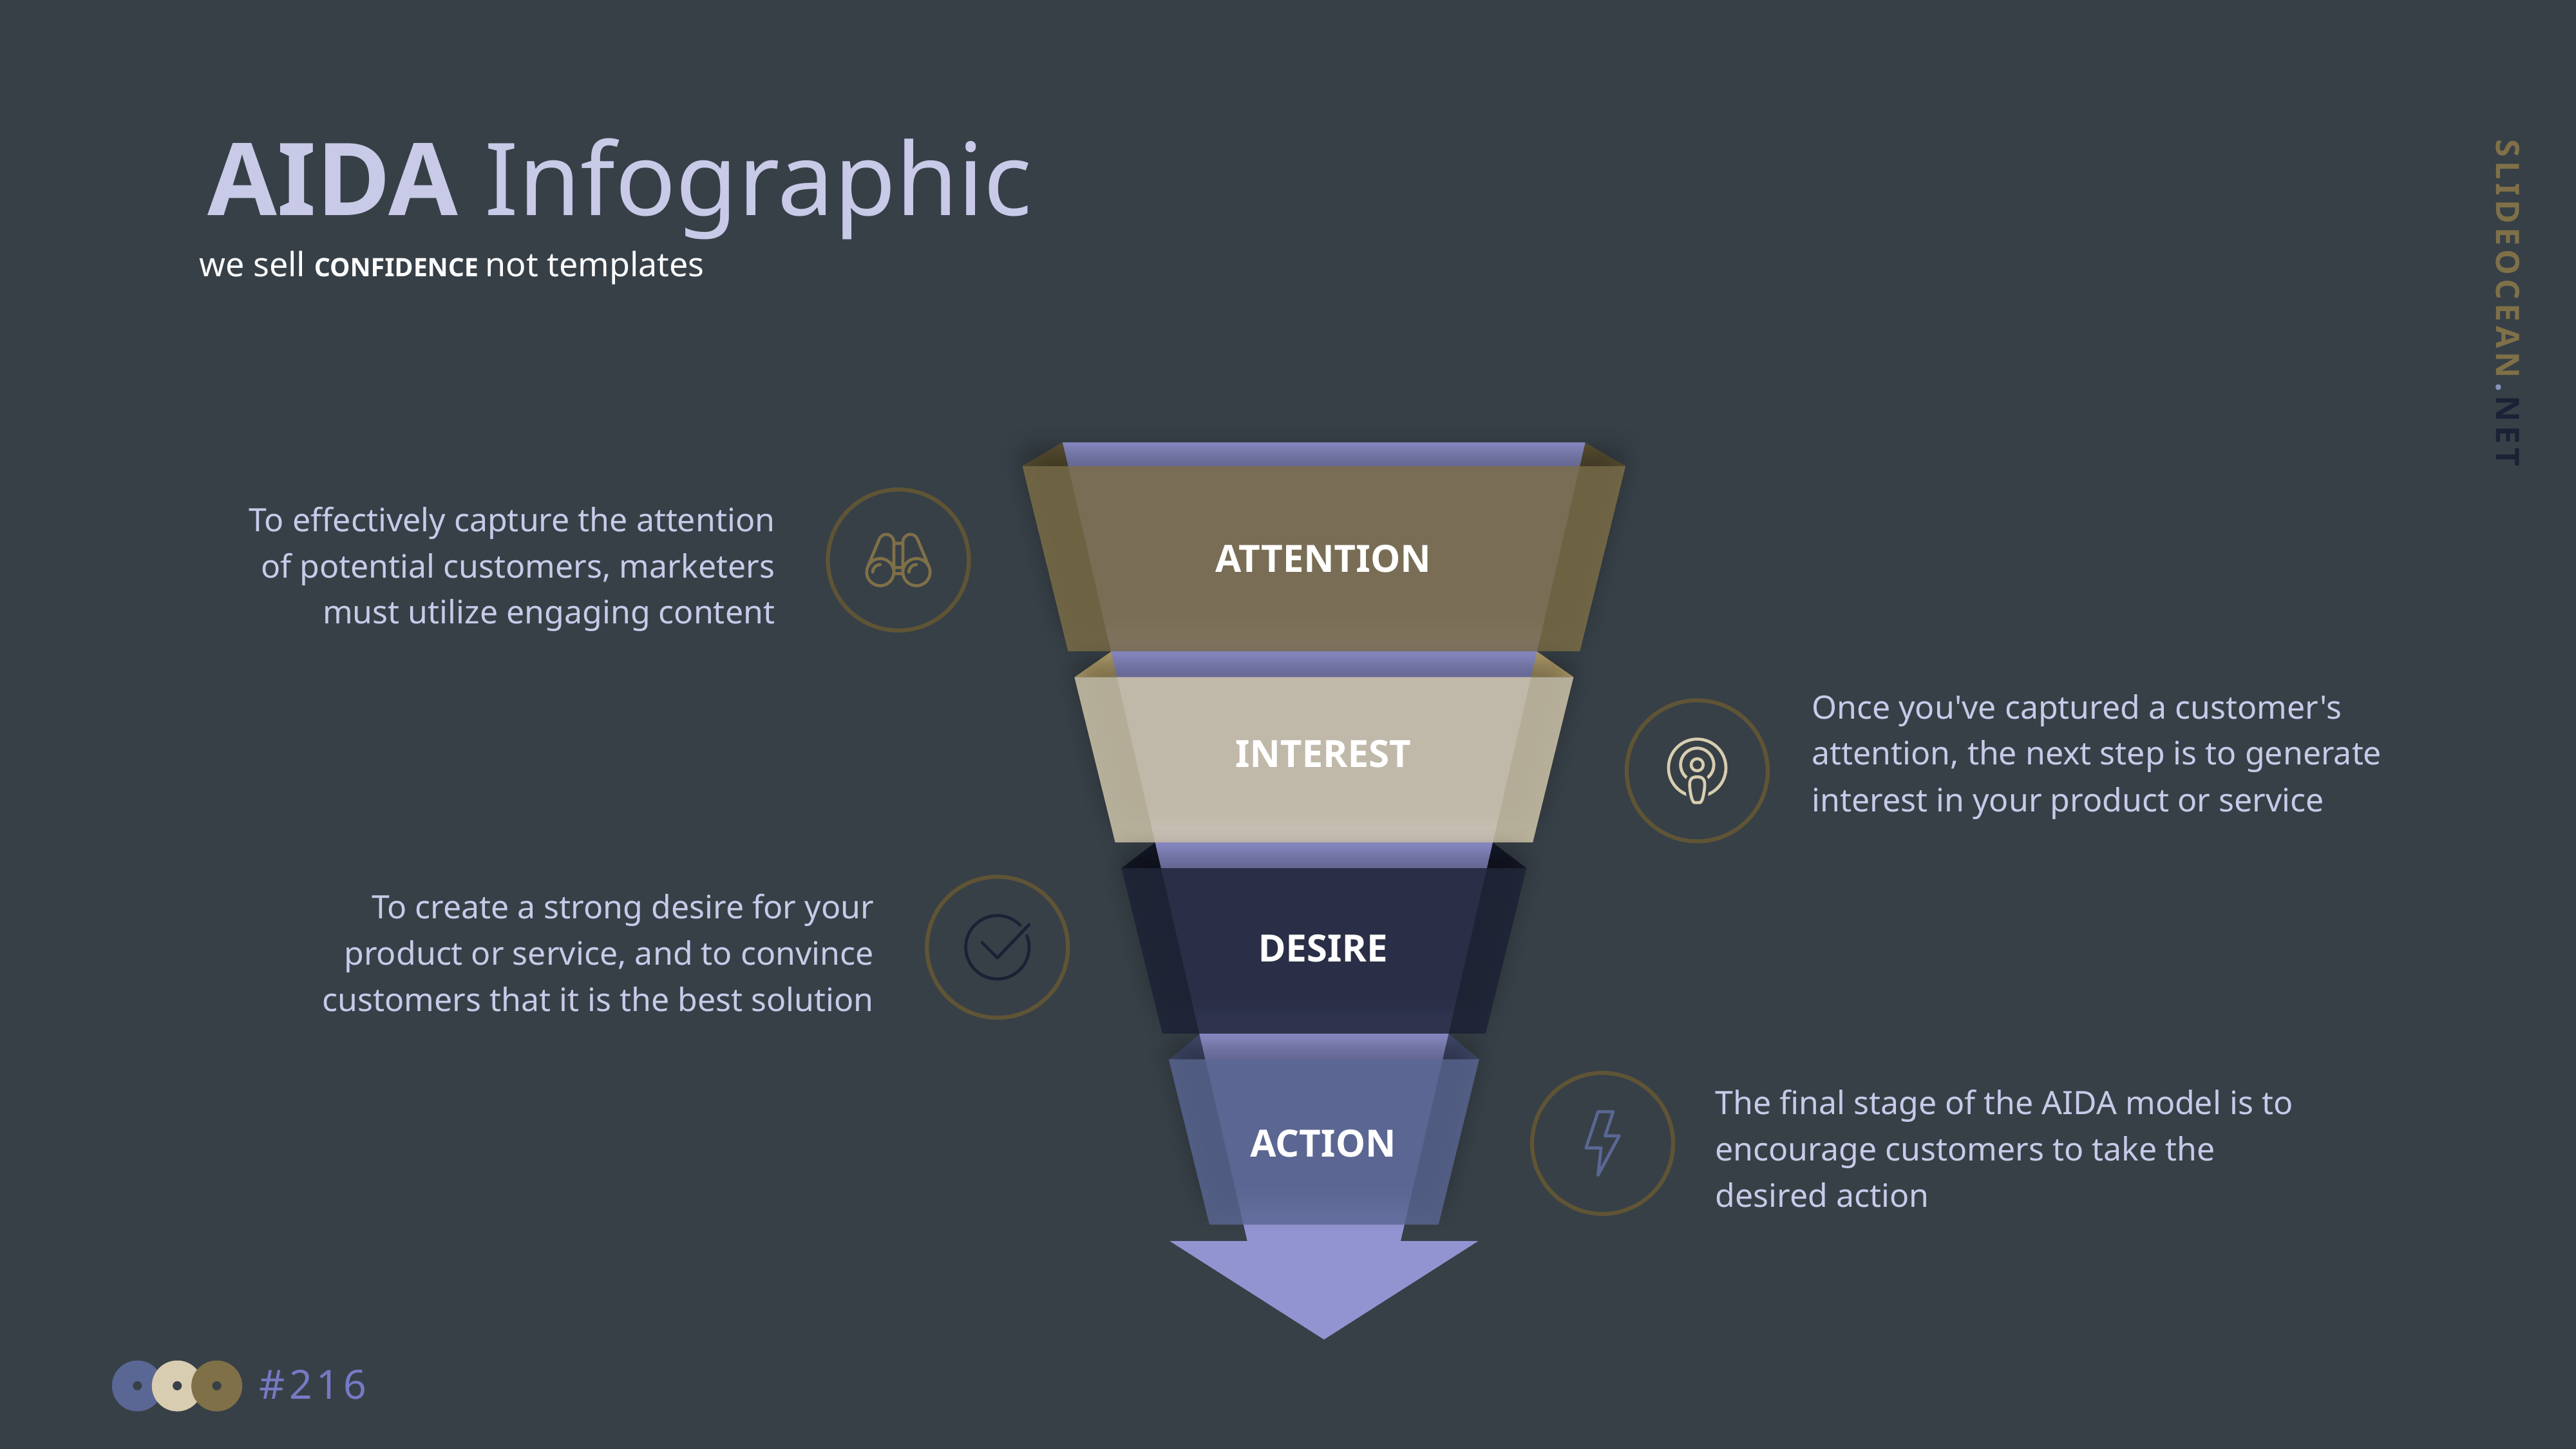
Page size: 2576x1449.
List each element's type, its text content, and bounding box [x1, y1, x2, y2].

text_box [1586, 465, 1627, 630]
text_box [1625, 699, 1769, 842]
text_box [826, 488, 971, 632]
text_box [1062, 442, 1586, 1340]
text_box [1586, 1072, 1674, 1215]
text_box Once you've captured a customer's attention, the next step is to generate interest in your product or service [1802, 674, 2423, 823]
text_box #216 [259, 1359, 402, 1408]
text_box [925, 875, 1062, 1019]
text_box To effectively capture the attention of potential customers, marketers must utilize engaging content [202, 486, 785, 636]
text_box AIDA Infographic [198, 110, 1042, 241]
text_box [865, 533, 932, 587]
text_box [1021, 465, 1062, 631]
text_box To create a strong desire for your product or service, and to convince customers that it is the best solution [301, 873, 884, 1023]
text_box we sell CONFIDENCE not templates [189, 238, 714, 288]
text_box The final stage of the AIDA model is to encourage customers to take the desired action [1705, 1070, 2326, 1219]
